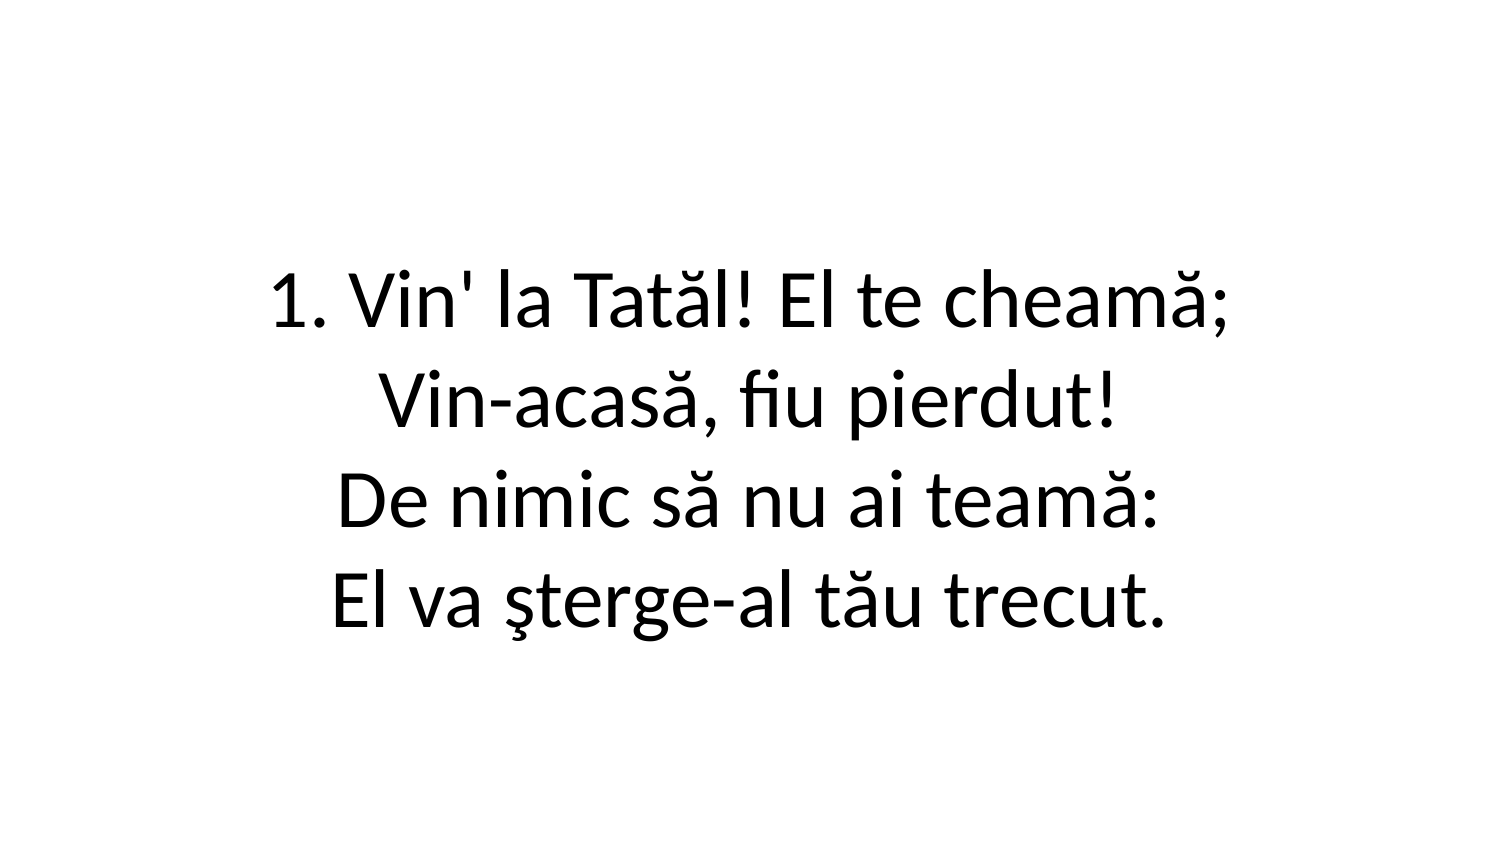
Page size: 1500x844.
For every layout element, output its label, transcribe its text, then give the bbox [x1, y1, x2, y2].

text_box 1. Vin' la Tatăl! El te cheamă; Vin-acasă, fiu pierdut! De nimic să nu ai teamă: El va şterge-al tău trecut. [251, 192, 1248, 652]
